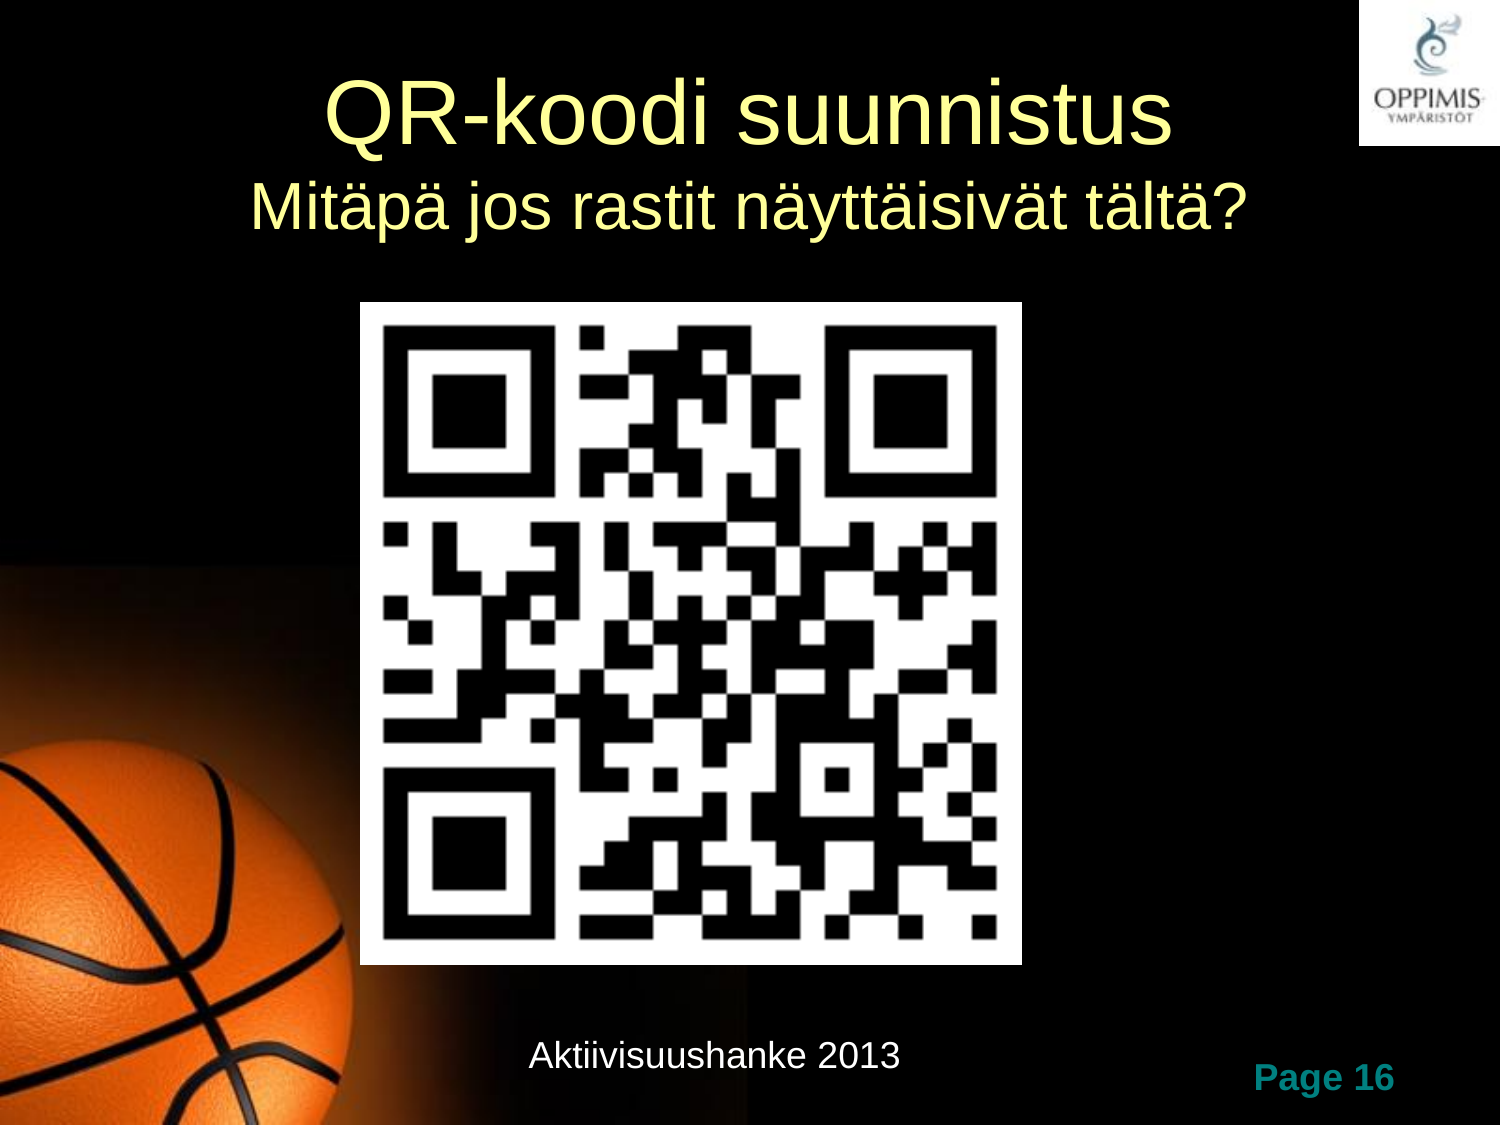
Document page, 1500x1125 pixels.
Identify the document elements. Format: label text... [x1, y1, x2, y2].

picture [0, 0, 1500, 1125]
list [359, 302, 1022, 965]
footer Aktiivisuushanke 2013 [513, 1023, 989, 1084]
title QR-koodi suunnistus Mitäpä jos rastit näyttäisivät tältä? [75, 45, 1425, 233]
